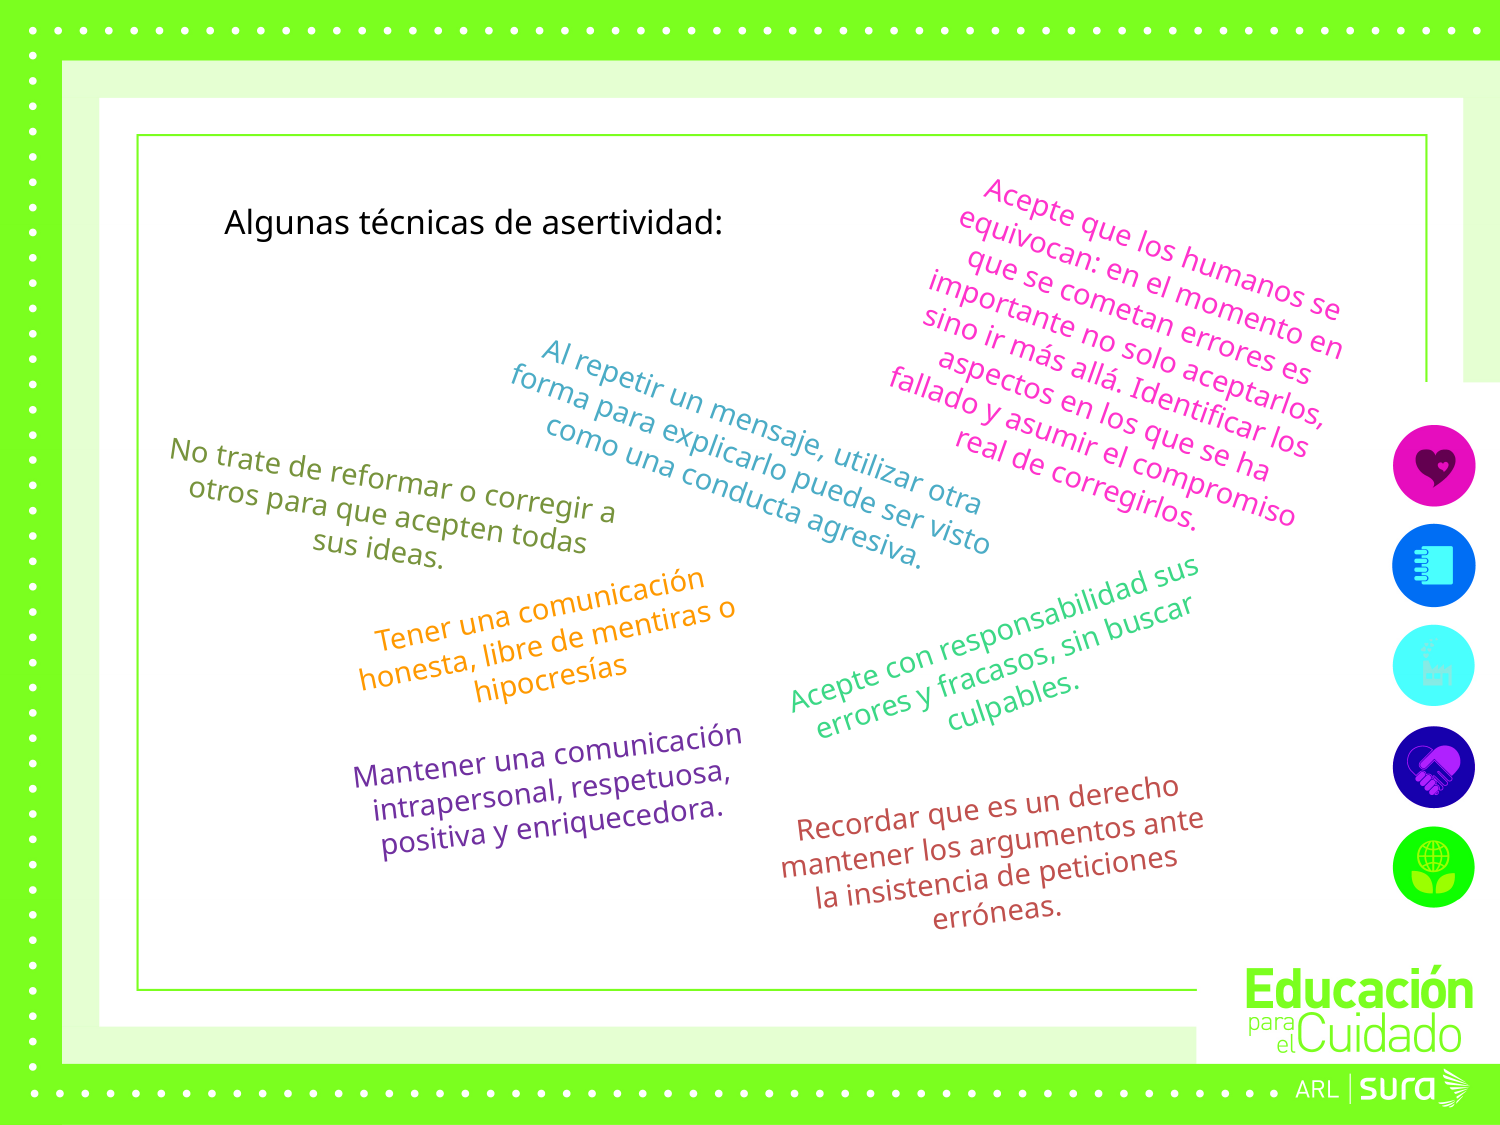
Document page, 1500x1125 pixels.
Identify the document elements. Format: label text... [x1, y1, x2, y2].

text_box Recordar que es un derecho mantener los argumentos ante la insistencia de peticiones erróneas. [757, 754, 1231, 964]
text_box No trate de reformar o corregir a otros para que acepten todas sus ideas. [140, 419, 637, 609]
text_box Acepte con responsabilidad sus errores y fracasos, sin buscar culpables. [756, 541, 1253, 801]
text_box Al repetir un mensaje, utilizar otra forma para explicarlo puede ser visto como una conducta agresiva. [473, 308, 1031, 608]
text_box Acepte que los humanos se equivocan: en el momento en que se cometan errores es importante no solo aceptarlos, sino ir más allá. Identificar los aspectos en los que se ha fallado y asumir el compromiso real de corregirlos. [847, 144, 1399, 583]
text_box Mantener una comunicación intrapersonal, respetuosa, positiva y enriquecedora. [307, 704, 793, 876]
text_box Algunas técnicas de asertividad: [209, 194, 928, 249]
text_box Tener una comunicación honesta, libre de mentiras o hipocresías [316, 539, 778, 746]
picture [0, 0, 1500, 1125]
